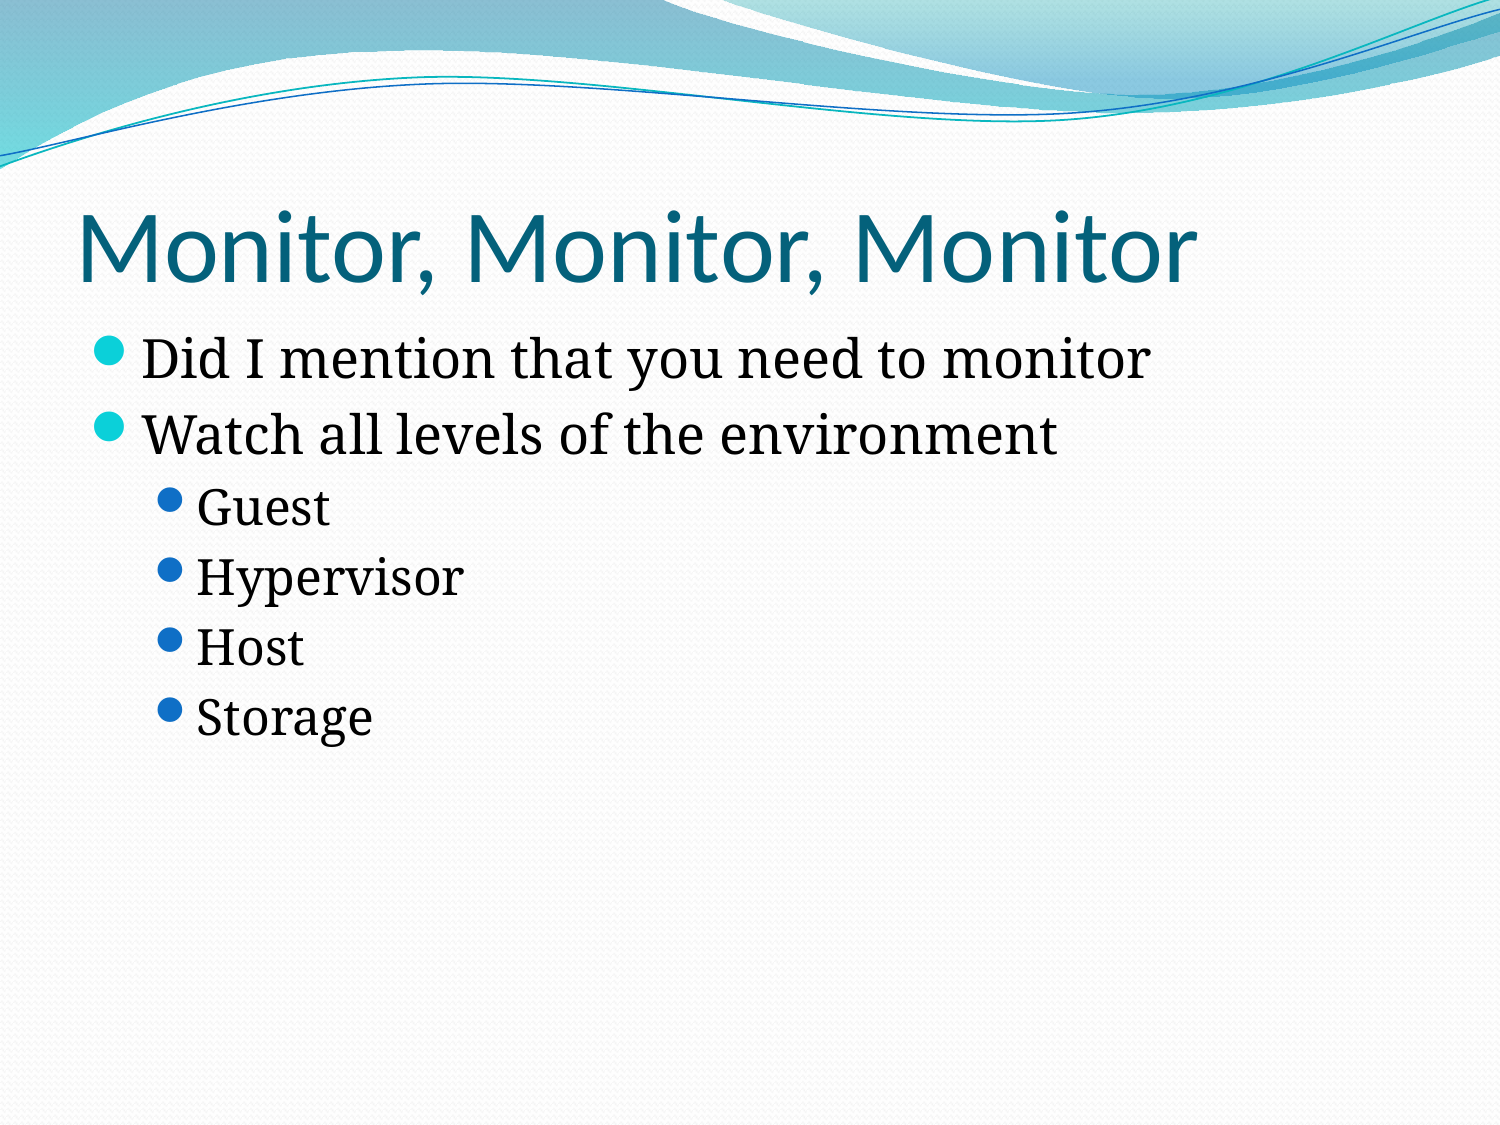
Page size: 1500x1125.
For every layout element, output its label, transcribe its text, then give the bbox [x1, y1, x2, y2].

list Did I mention that you need to monitor Watch all levels of the environment Guest Hypervisor Host Storage [75, 317, 1425, 1038]
title Monitor, Monitor, Monitor [75, 115, 1425, 303]
